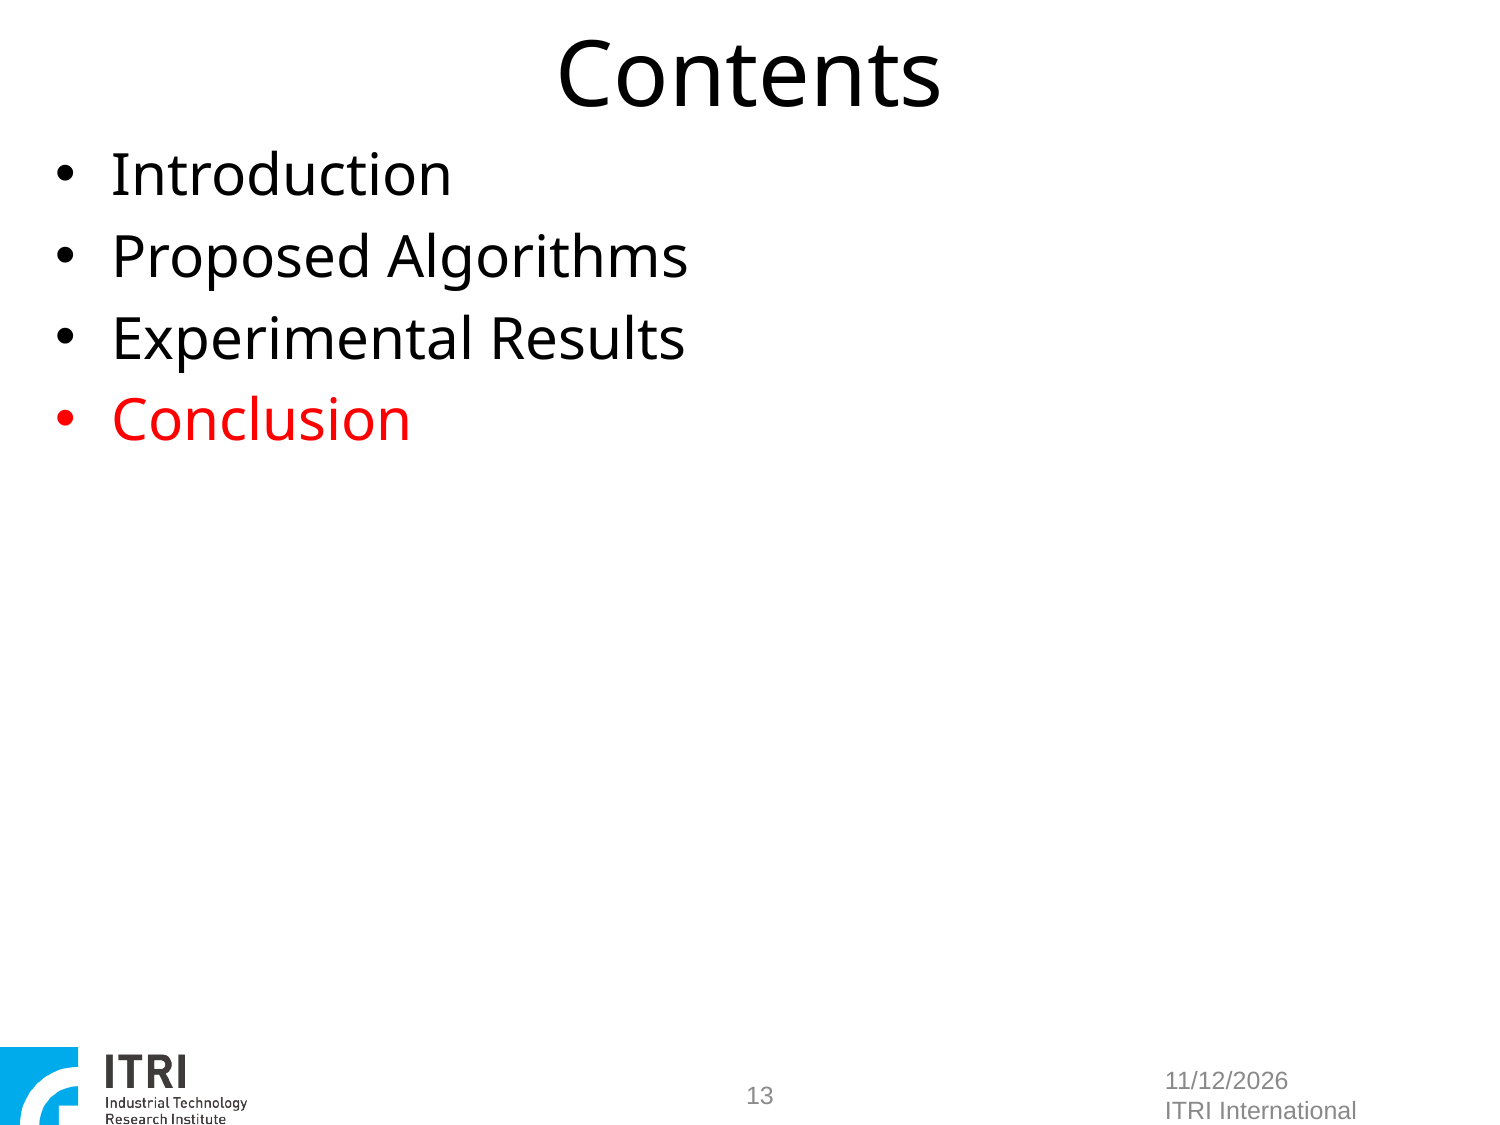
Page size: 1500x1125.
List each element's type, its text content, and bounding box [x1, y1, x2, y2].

picture [21, 1047, 247, 1125]
title Contents [74, 19, 1426, 120]
slide_number 13 [702, 1065, 789, 1125]
list Introduction Proposed Algorithms Experimental Results Conclusion [39, 129, 1467, 1037]
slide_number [1149, 1065, 1500, 1125]
